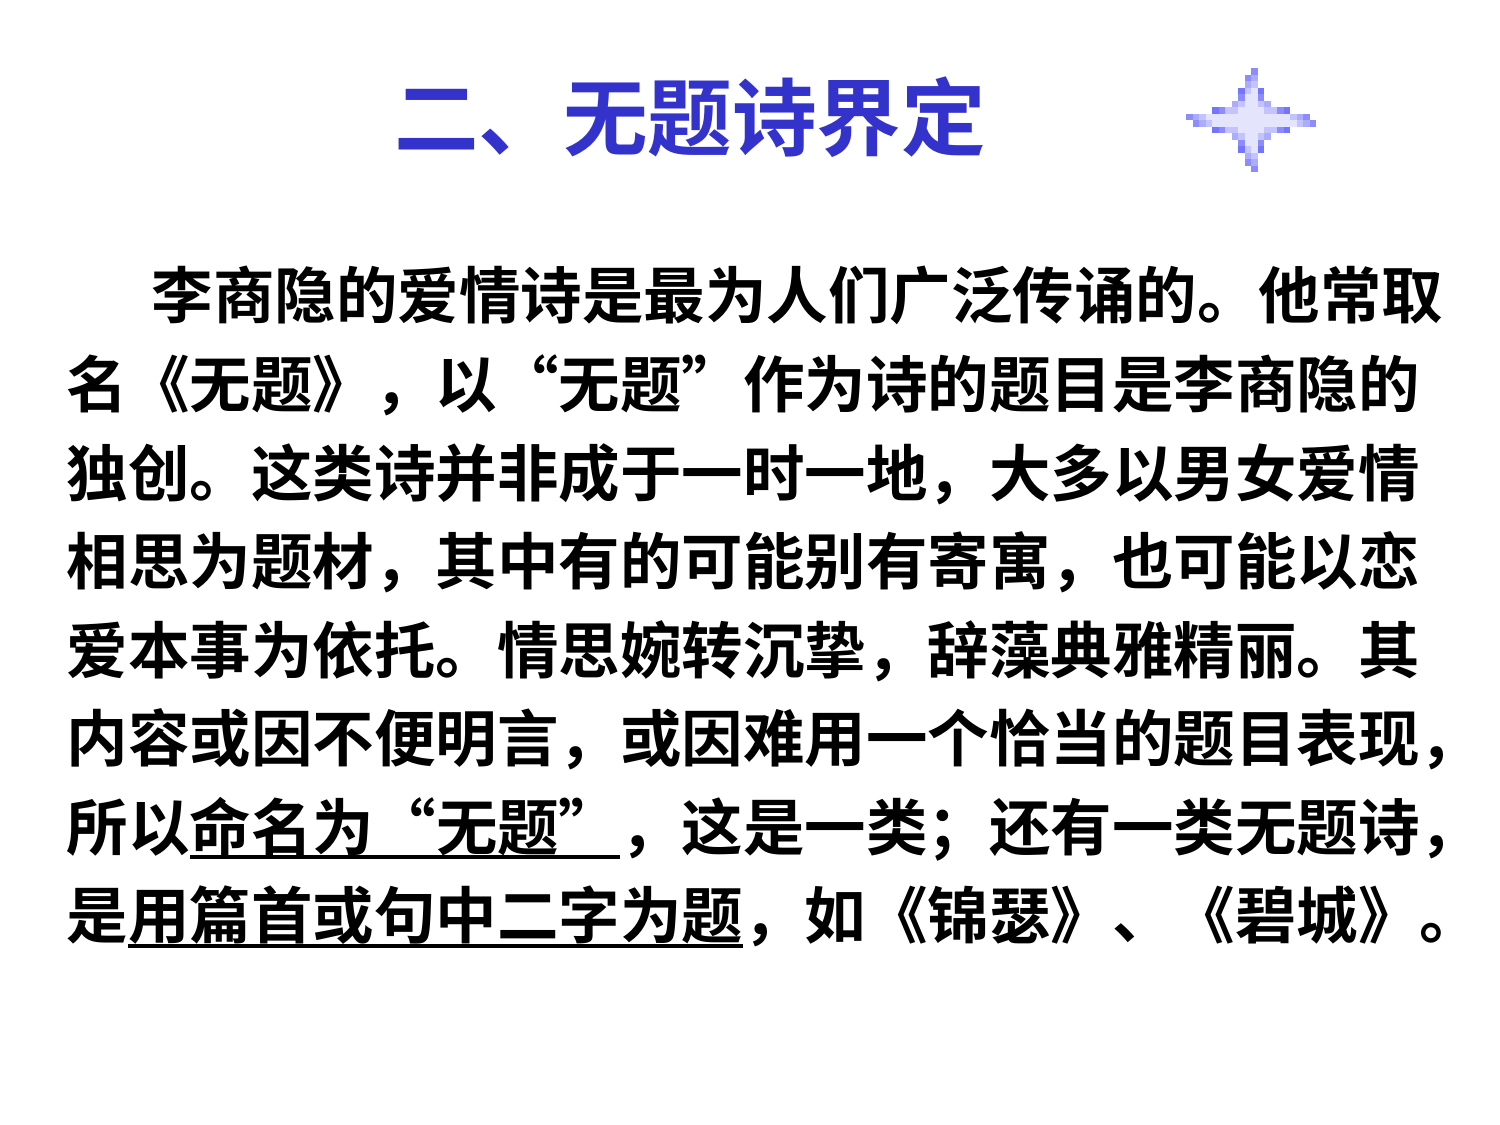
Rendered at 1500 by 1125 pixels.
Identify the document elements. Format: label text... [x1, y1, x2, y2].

picture [1161, 43, 1349, 206]
text_box 二、无题诗界定 [379, 37, 1078, 174]
text_box 李商隐的爱情诗是最为人们广泛传诵的。他常取名《无题》，以“无题”作为诗的题目是李商隐的独创。这类诗并非成于一时一地，大多以男女爱情相思为题材，其中有的可能别有寄寓，也可能以恋爱本事为依托。情思婉转沉挚，辞藻典雅精丽。其内容或因不便明言，或因难用一个恰当的题目表现，所以命名为“无题”，这是一类；还有一类无题诗，是用篇首或句中二字为题，如《锦瑟》、《碧城》。 [52, 235, 1459, 1122]
